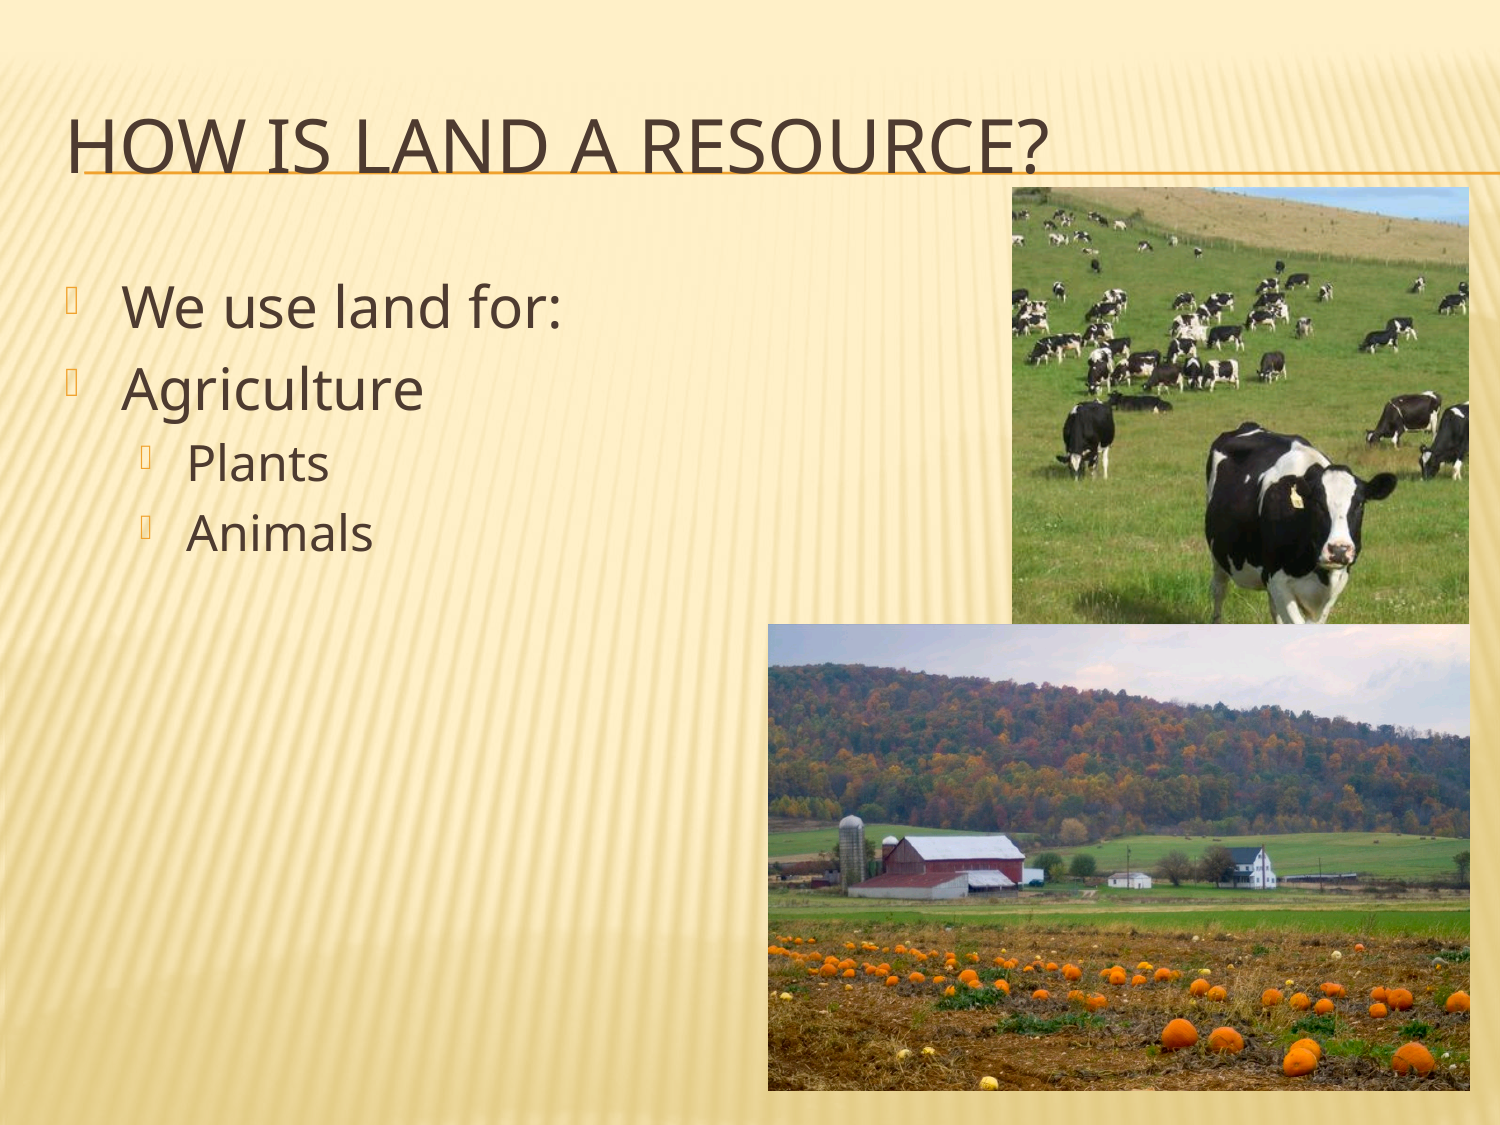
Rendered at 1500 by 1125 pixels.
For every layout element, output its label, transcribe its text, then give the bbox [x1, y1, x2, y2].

list We use land for: Agriculture Plants Animals [50, 262, 738, 1038]
picture [768, 187, 1470, 1091]
title How is land a resource? [49, 75, 1475, 213]
